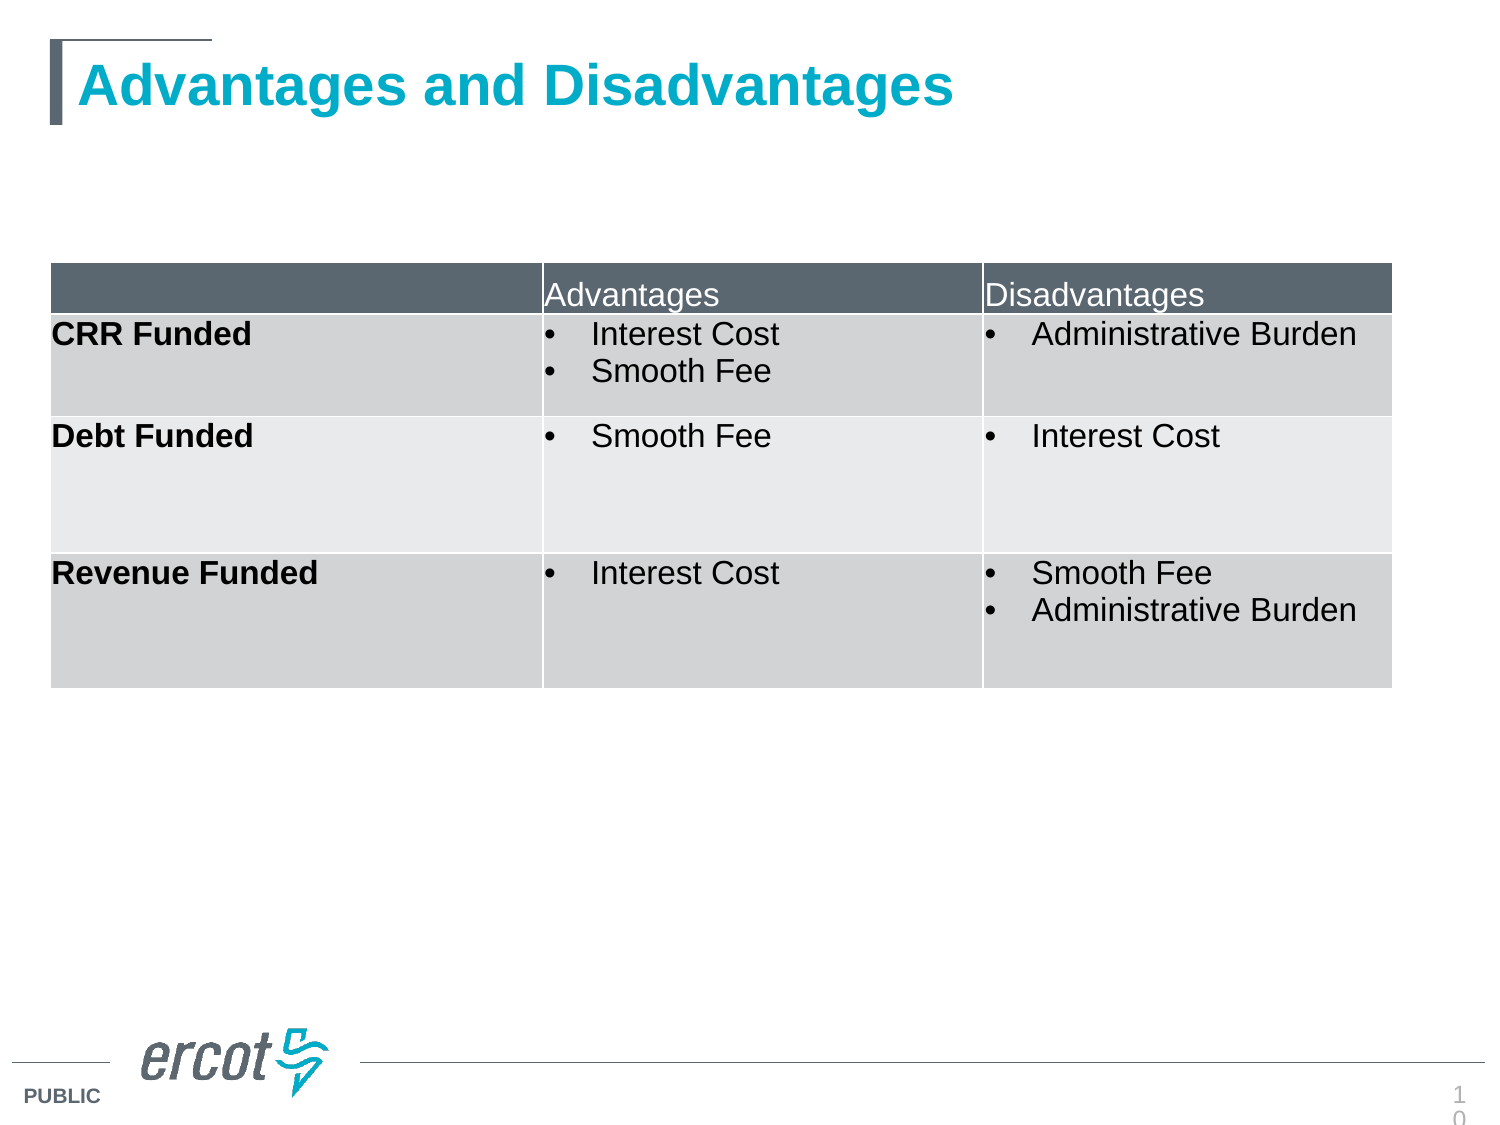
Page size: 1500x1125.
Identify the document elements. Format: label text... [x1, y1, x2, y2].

slide_number 10 [1437, 1076, 1475, 1112]
table_cell Smooth Fee Administrative Burden [984, 554, 1392, 688]
table_cell Administrative Burden [984, 315, 1392, 416]
title Advantages and Disadvantages [62, 39, 1450, 228]
table_header Advantages [544, 263, 982, 313]
picture [137, 1024, 332, 1100]
table_cell Revenue Funded [51, 554, 542, 688]
table_header [51, 263, 542, 313]
table_header Disadvantages [984, 263, 1392, 313]
table_cell Interest Cost [544, 554, 982, 688]
table_cell Interest Cost [984, 417, 1392, 552]
table_cell Debt Funded [51, 417, 542, 552]
table_cell CRR Funded [51, 315, 542, 416]
table_cell Smooth Fee [544, 417, 982, 552]
table_cell Interest Cost Smooth Fee [544, 315, 982, 416]
